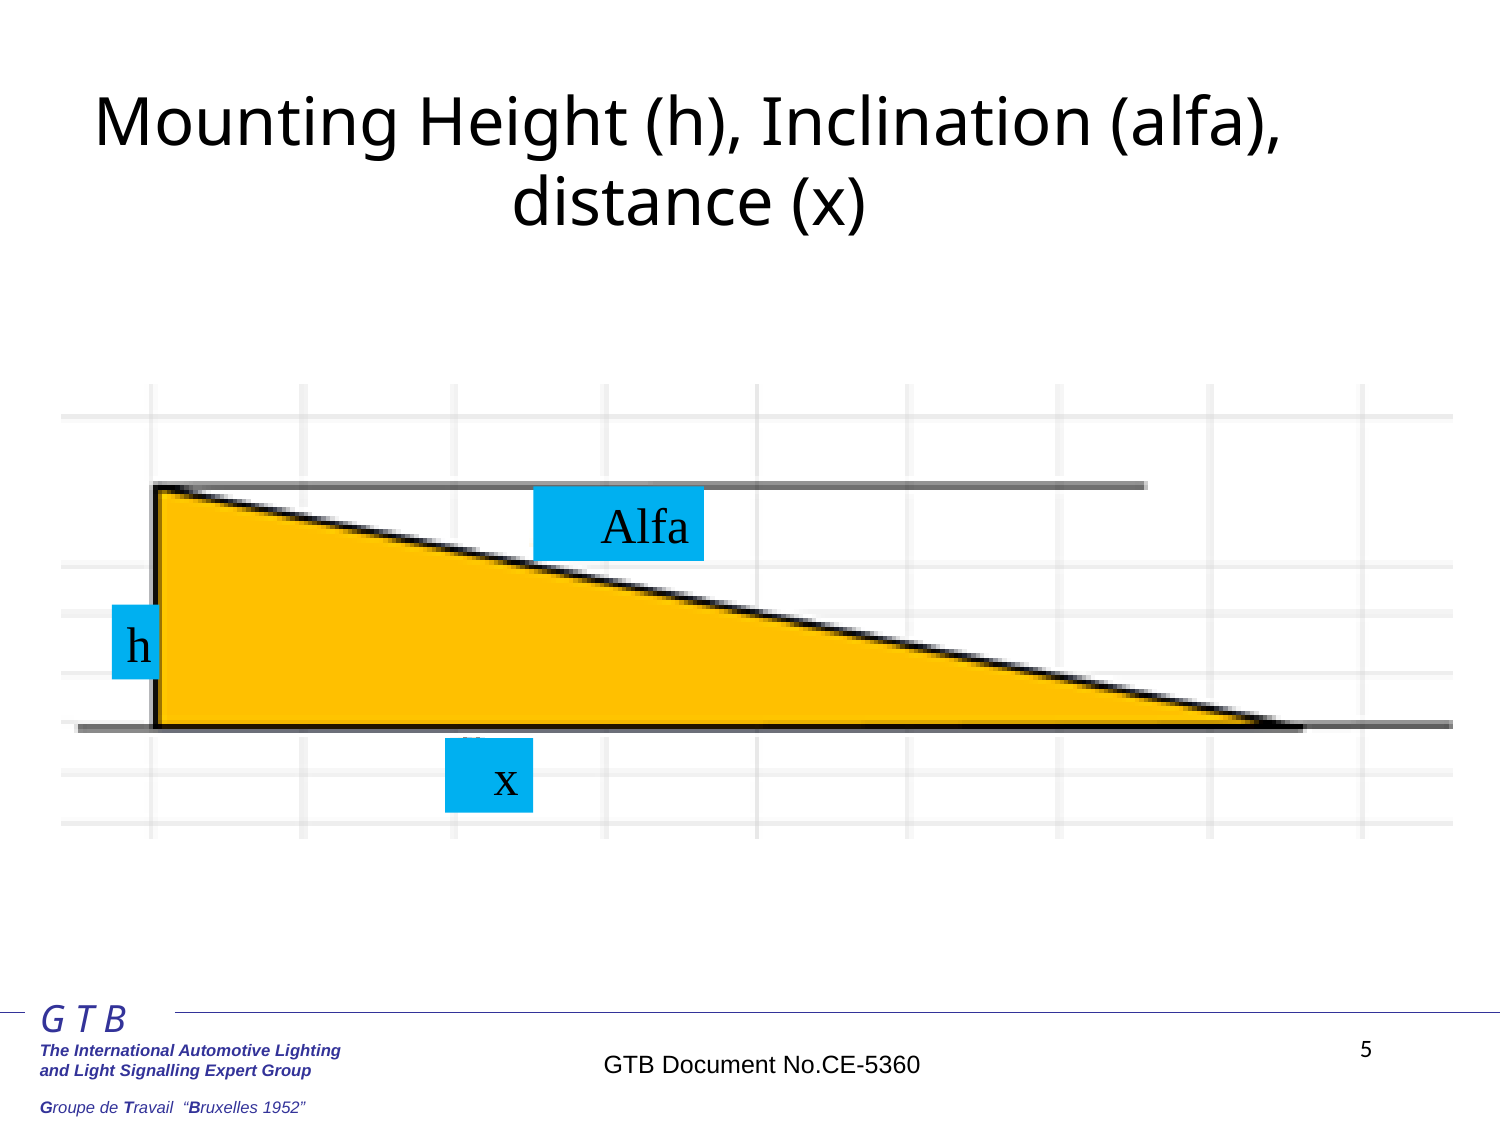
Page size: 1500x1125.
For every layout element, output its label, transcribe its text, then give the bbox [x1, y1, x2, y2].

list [61, 384, 1458, 845]
slide_number 5 [1074, 1024, 1388, 1101]
text_box GTB Document No.CE-5360 [505, 1025, 1020, 1101]
title Mounting Height (h), Inclination (alfa), distance (x) [26, 113, 1353, 205]
